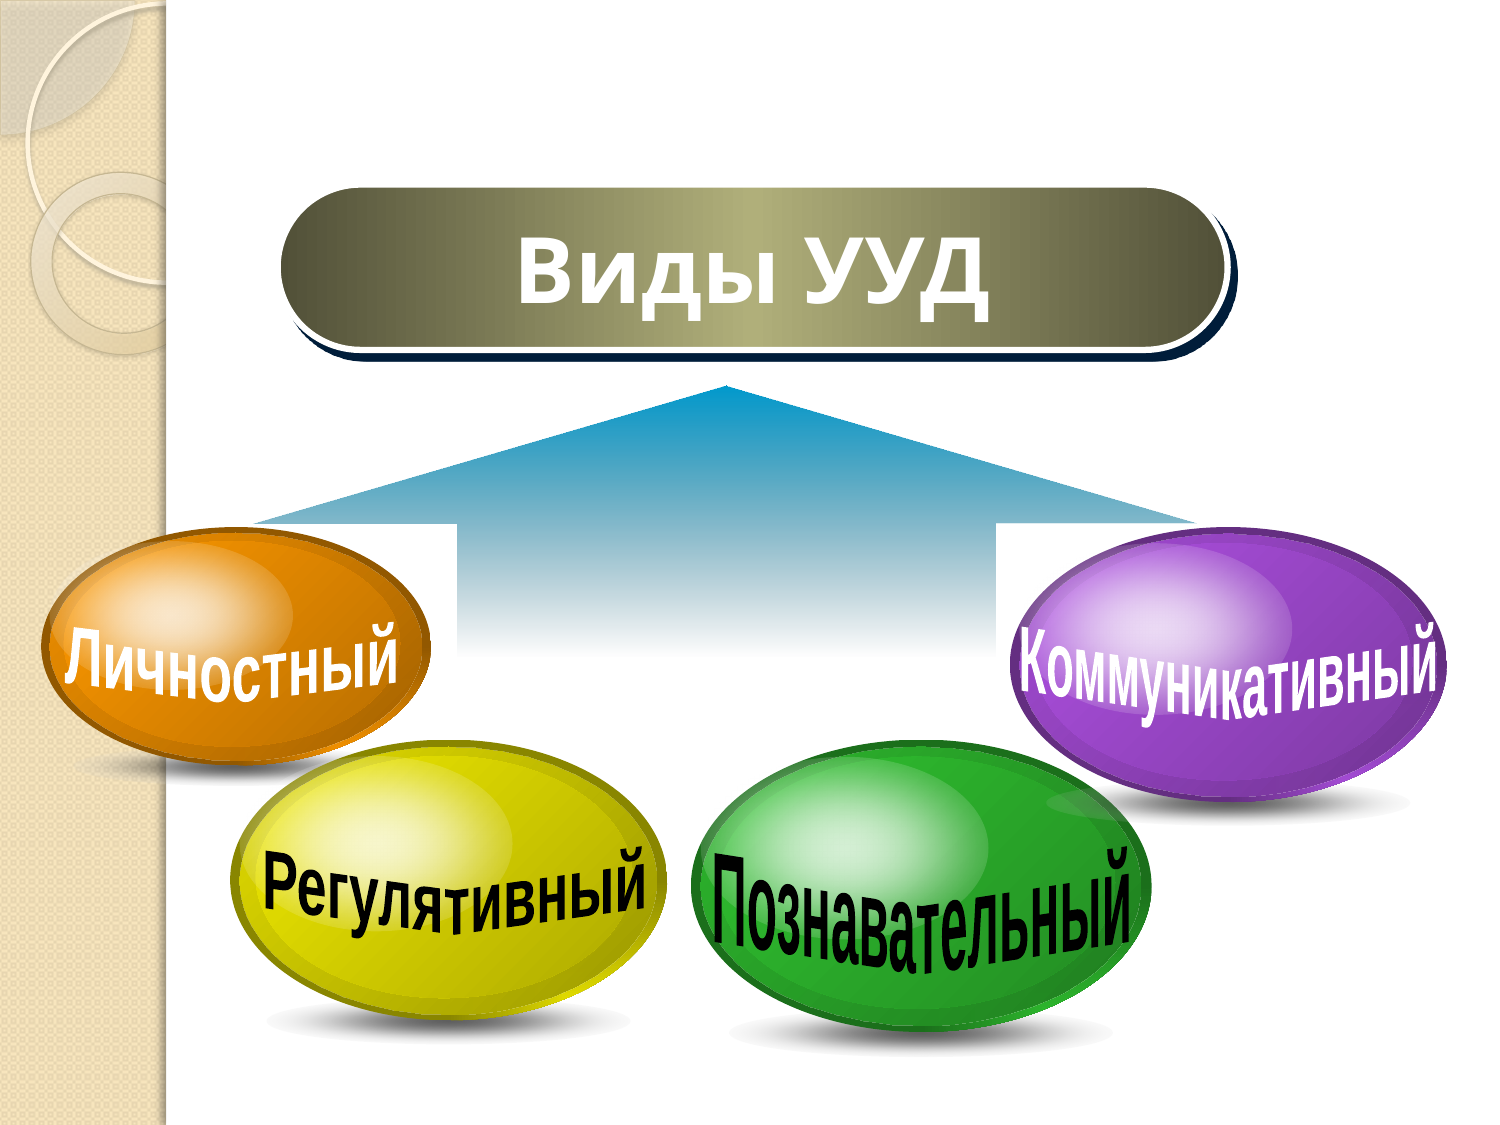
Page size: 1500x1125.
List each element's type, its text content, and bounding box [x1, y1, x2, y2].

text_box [690, 739, 1152, 1060]
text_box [1009, 526, 1448, 829]
text_box Виды УУД [277, 184, 1228, 350]
text_box [253, 385, 1198, 657]
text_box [229, 739, 668, 1048]
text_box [40, 526, 432, 789]
